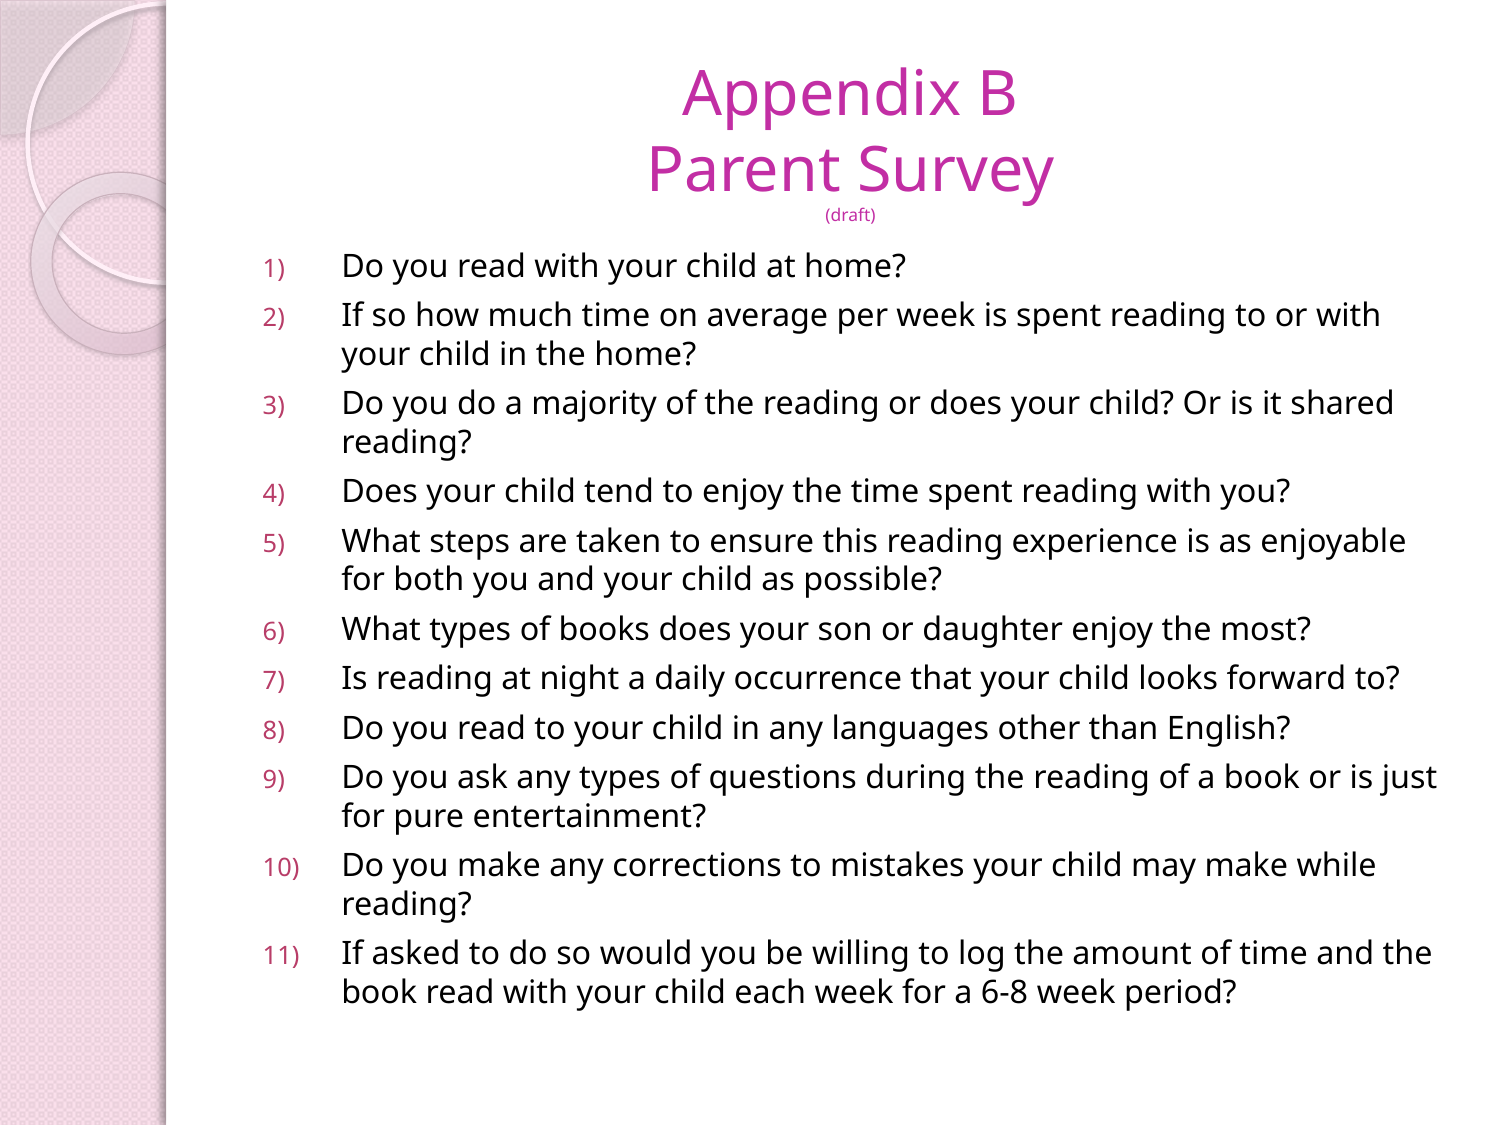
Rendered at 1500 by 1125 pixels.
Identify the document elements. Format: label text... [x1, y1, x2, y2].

title Appendix B Parent Survey (draft) [235, 45, 1466, 233]
list Do you read with your child at home? If so how much time on average per week is spent reading to or with your child in the home? Do you do a majority of the reading or does your child? Or is it shared reading? Does your child tend to enjoy the time spent reading with you? What steps are taken to ensure this reading experience is as enjoyable for both you and your child as possible? What types of books does your son or daughter enjoy the most? Is reading at night a daily occurrence that your child looks forward to? Do you read to your child in any languages other than English? Do you ask any types of questions during the reading of a book or is just for pure entertainment? Do you make any corrections to mistakes your child may make while reading? If asked to do so would you be willing to log the amount of time and the book read with your child each week for a 6-8 week period? [235, 237, 1466, 1025]
